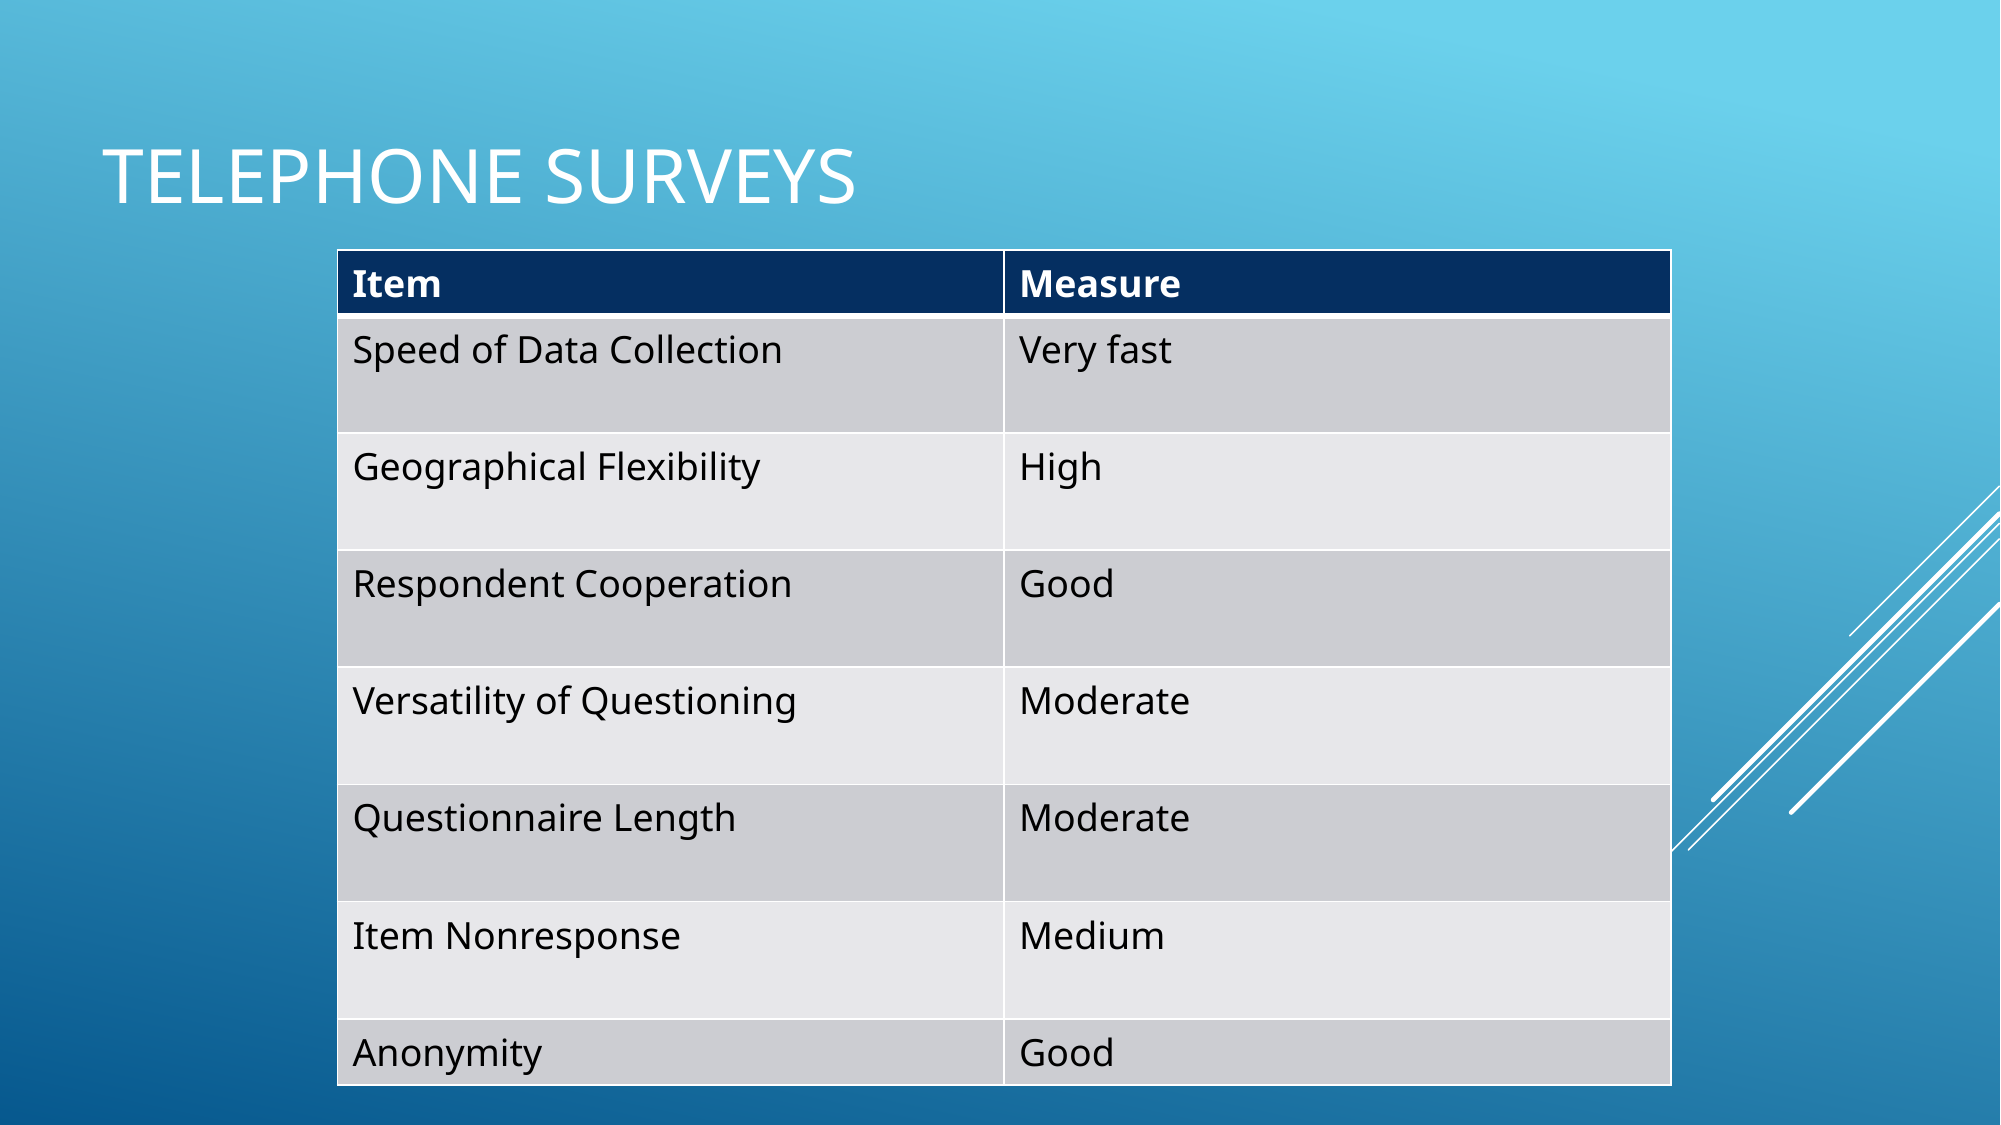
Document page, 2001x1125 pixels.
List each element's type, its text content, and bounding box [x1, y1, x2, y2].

table_header Measure [1005, 251, 1670, 313]
table_cell Moderate [1005, 785, 1670, 901]
table_cell Respondent Cooperation [338, 551, 1003, 666]
table_cell Very fast [1005, 319, 1670, 432]
table_cell Geographical Flexibility [338, 434, 1003, 549]
table_cell Good [1005, 551, 1670, 666]
table_header Item [338, 251, 1003, 313]
table_cell Good [1005, 1020, 1670, 1084]
table_cell Questionnaire Length [338, 785, 1003, 901]
table_cell Moderate [1005, 668, 1670, 784]
table_cell Item Nonresponse [338, 902, 1003, 1018]
table_cell Versatility of Questioning [338, 668, 1003, 784]
table_cell Medium [1005, 902, 1670, 1018]
table_cell High [1005, 434, 1670, 549]
title Telephone Surveys [87, 50, 1488, 298]
table_cell Anonymity [338, 1020, 1003, 1084]
table_cell Speed of Data Collection [338, 319, 1003, 432]
